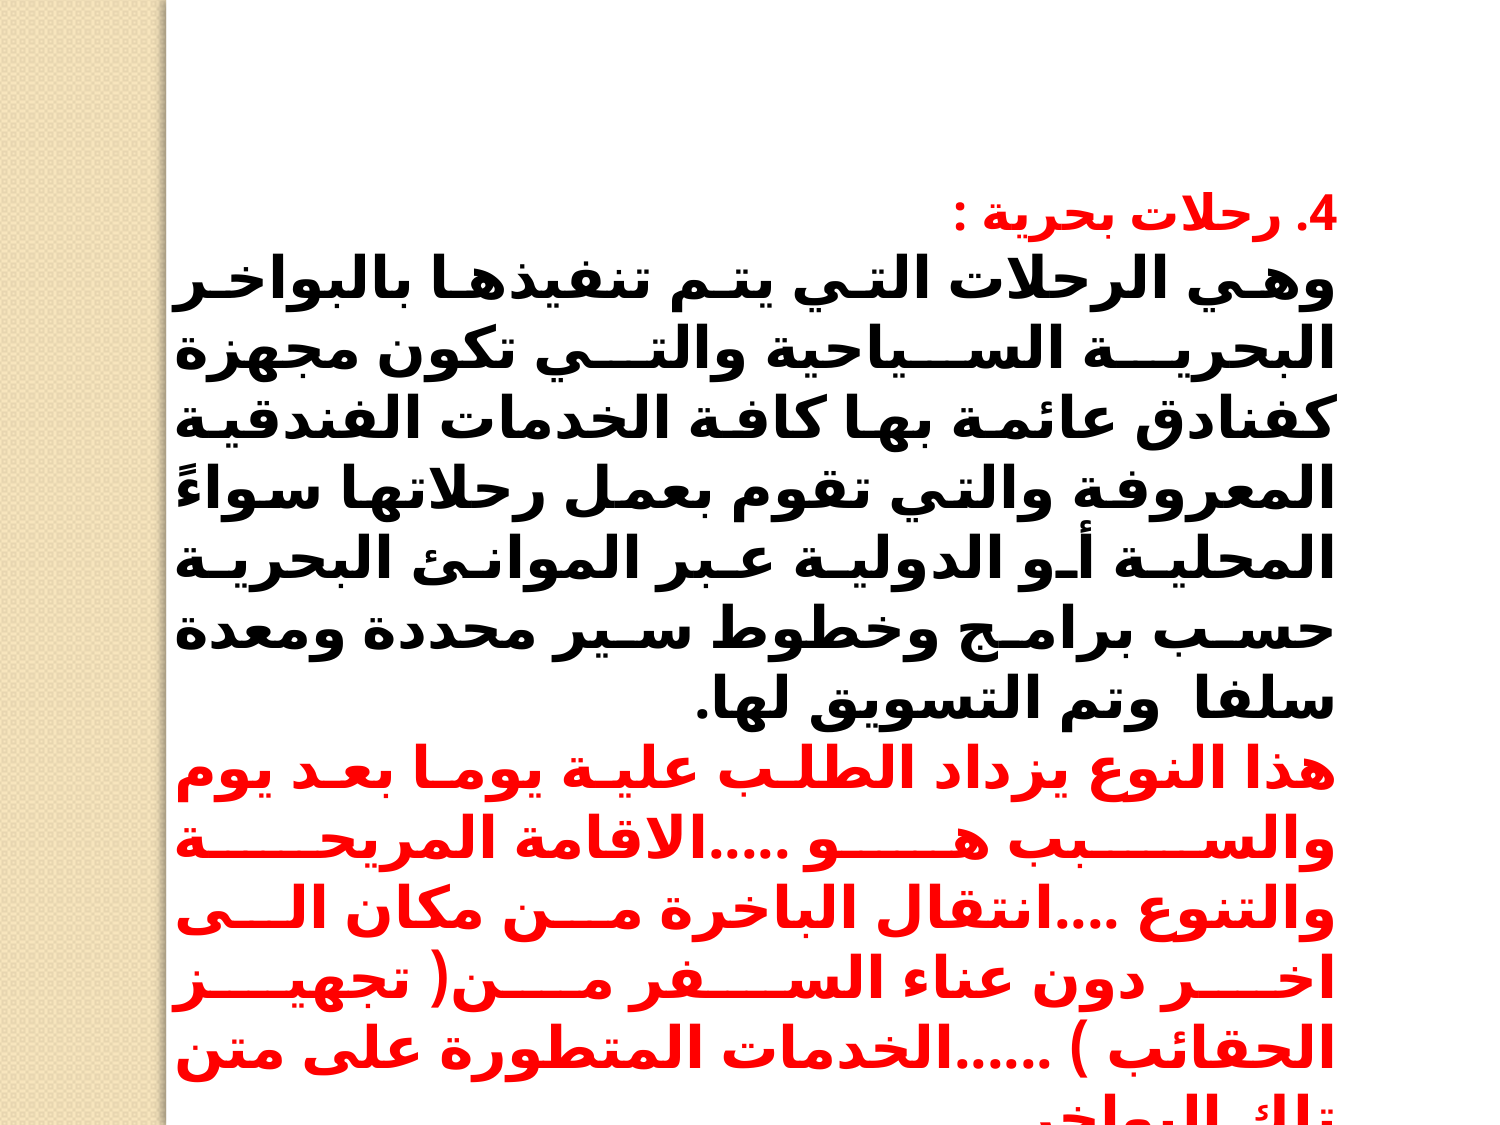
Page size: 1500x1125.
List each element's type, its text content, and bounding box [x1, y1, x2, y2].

text_box 4. رحلات بحرية : وهي الرحلات التي يتم تنفيذها بالبواخر البحرية السياحية والتي تكون مجهزة كفنادق عائمة بها كافة الخدمات الفندقية المعروفة والتي تقوم بعمل رحلاتها سواءً المحلية أو الدولية عبر الموانئ البحرية حسب برامج وخطوط سير محددة ومعدة سلفا وتم التسويق لها. هذا النوع يزداد الطلب علية يوما بعد يوم والسبب هو .....الاقامة المريحة والتنوع ....انتقال الباخرة من مكان الى اخر دون عناء السفر من( تجهيز الحقائب ) ......الخدمات المتطورة على متن تلك البواخر. [159, 172, 1353, 1125]
